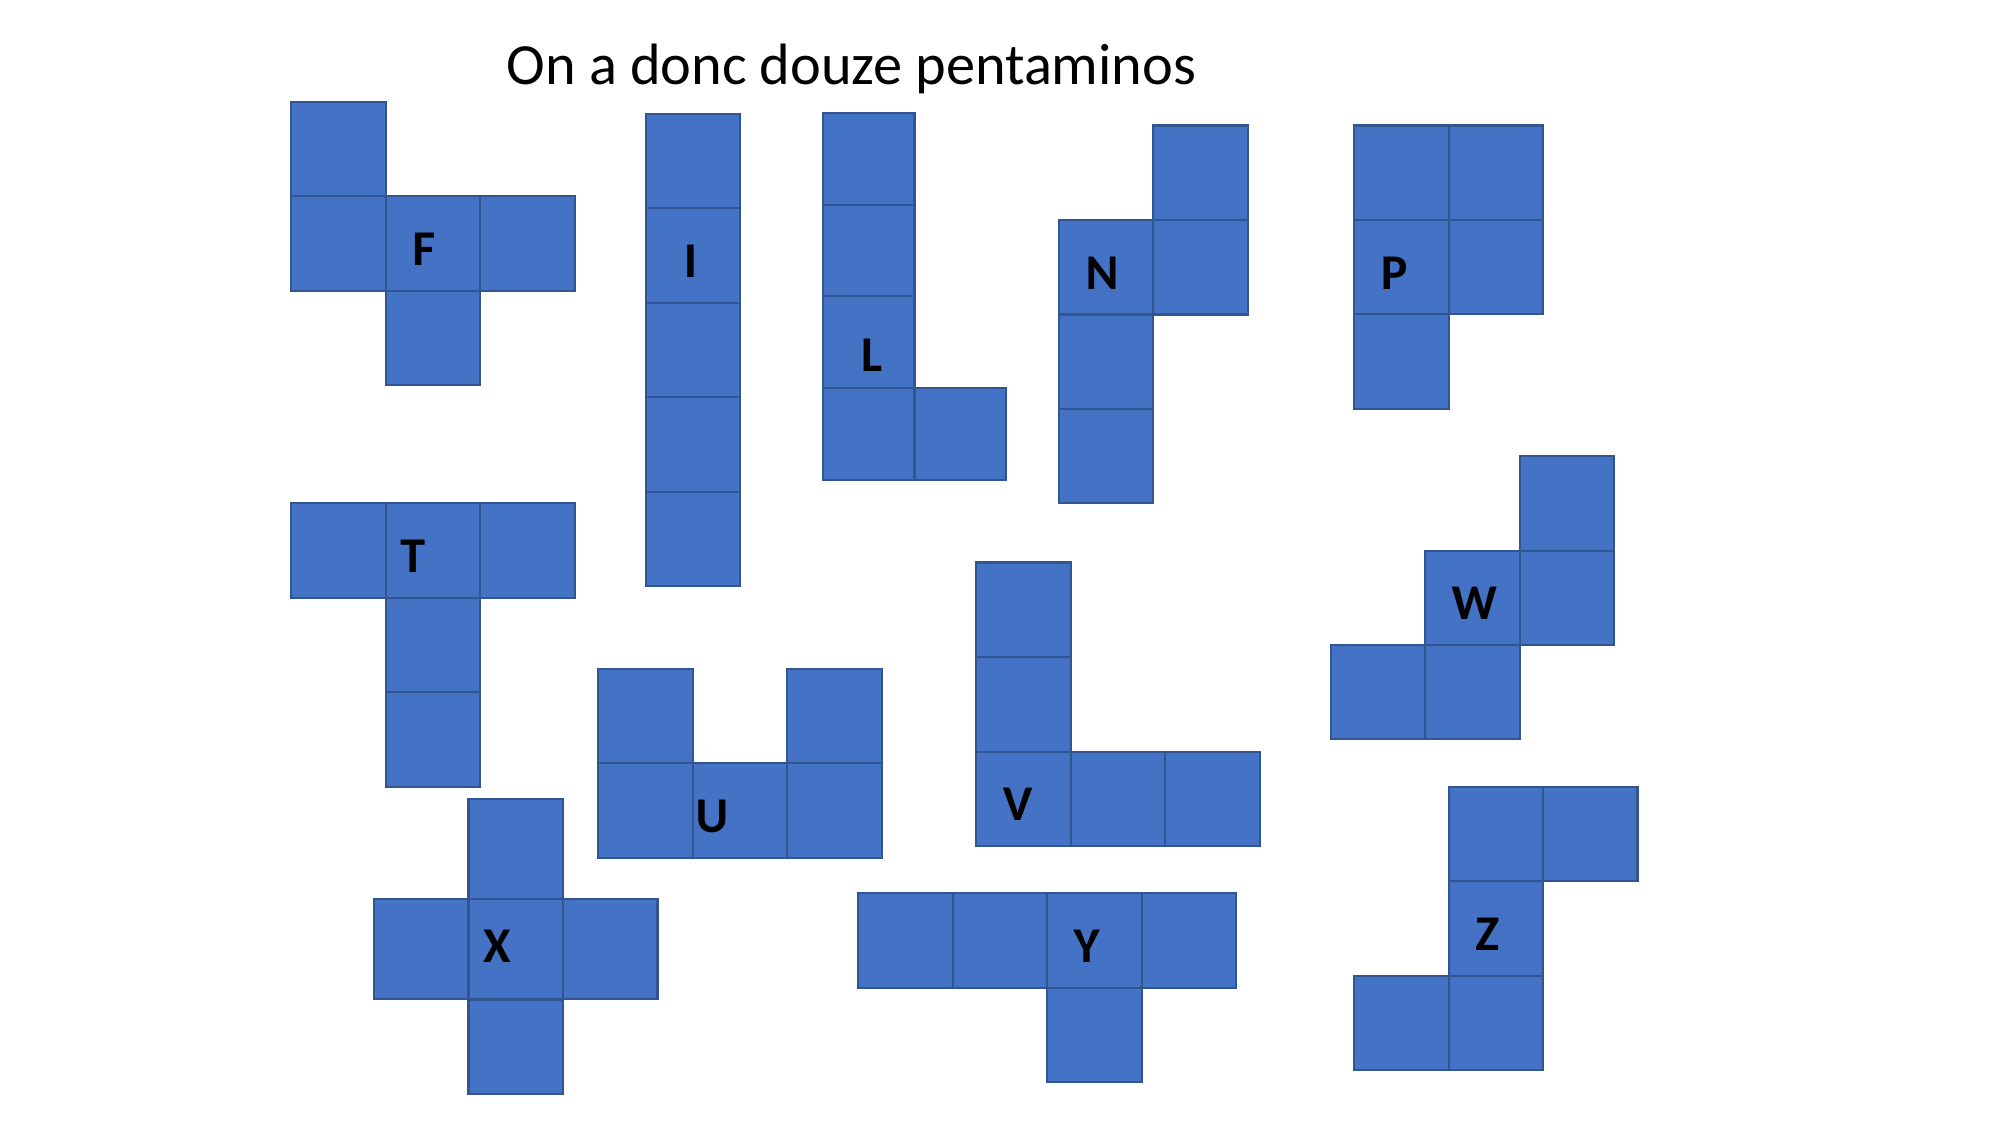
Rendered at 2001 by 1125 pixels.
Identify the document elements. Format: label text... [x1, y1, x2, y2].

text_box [976, 562, 1260, 846]
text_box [291, 101, 575, 386]
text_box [598, 668, 882, 858]
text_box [1354, 786, 1638, 1071]
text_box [858, 893, 1237, 1083]
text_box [1307, 172, 1591, 362]
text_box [291, 503, 575, 787]
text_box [1330, 456, 1615, 740]
text_box I [669, 219, 731, 295]
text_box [964, 219, 1343, 409]
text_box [373, 798, 658, 1095]
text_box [456, 302, 930, 398]
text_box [731, 205, 1098, 389]
text_box On a donc douze pentaminos [492, 19, 1544, 104]
